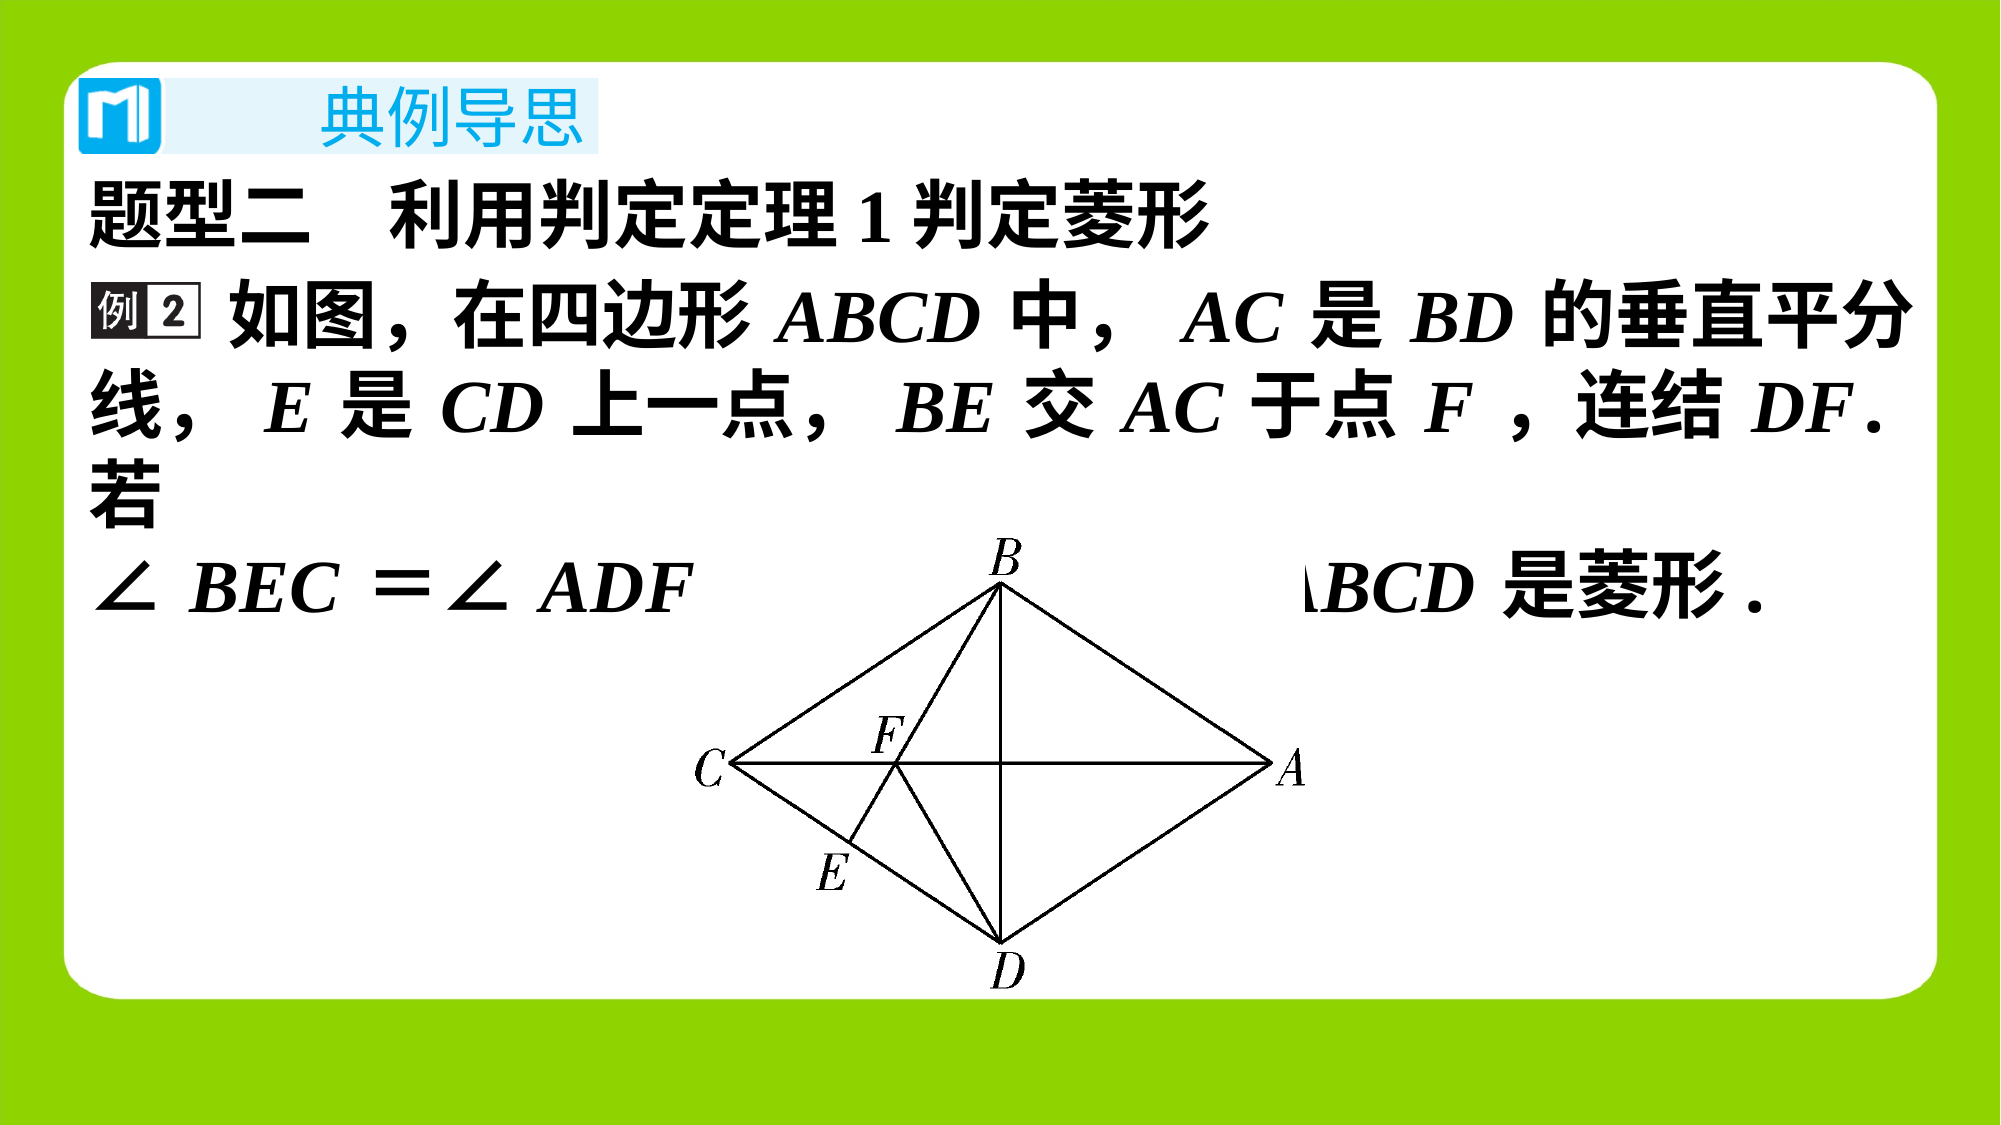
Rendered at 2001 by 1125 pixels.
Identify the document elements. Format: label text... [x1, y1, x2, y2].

text_box 题型二 利用判定定理1判定菱形 [88, 168, 1210, 259]
text_box 如图，在四边形ABCD中，AC是BD的垂直平分 线，E是CD上一点，BE交AC于点F，连结DF. 若 ∠BEC＝∠ADF，求证：四边形ABCD是菱形. [88, 267, 1974, 540]
picture [0, 0, 2001, 1125]
